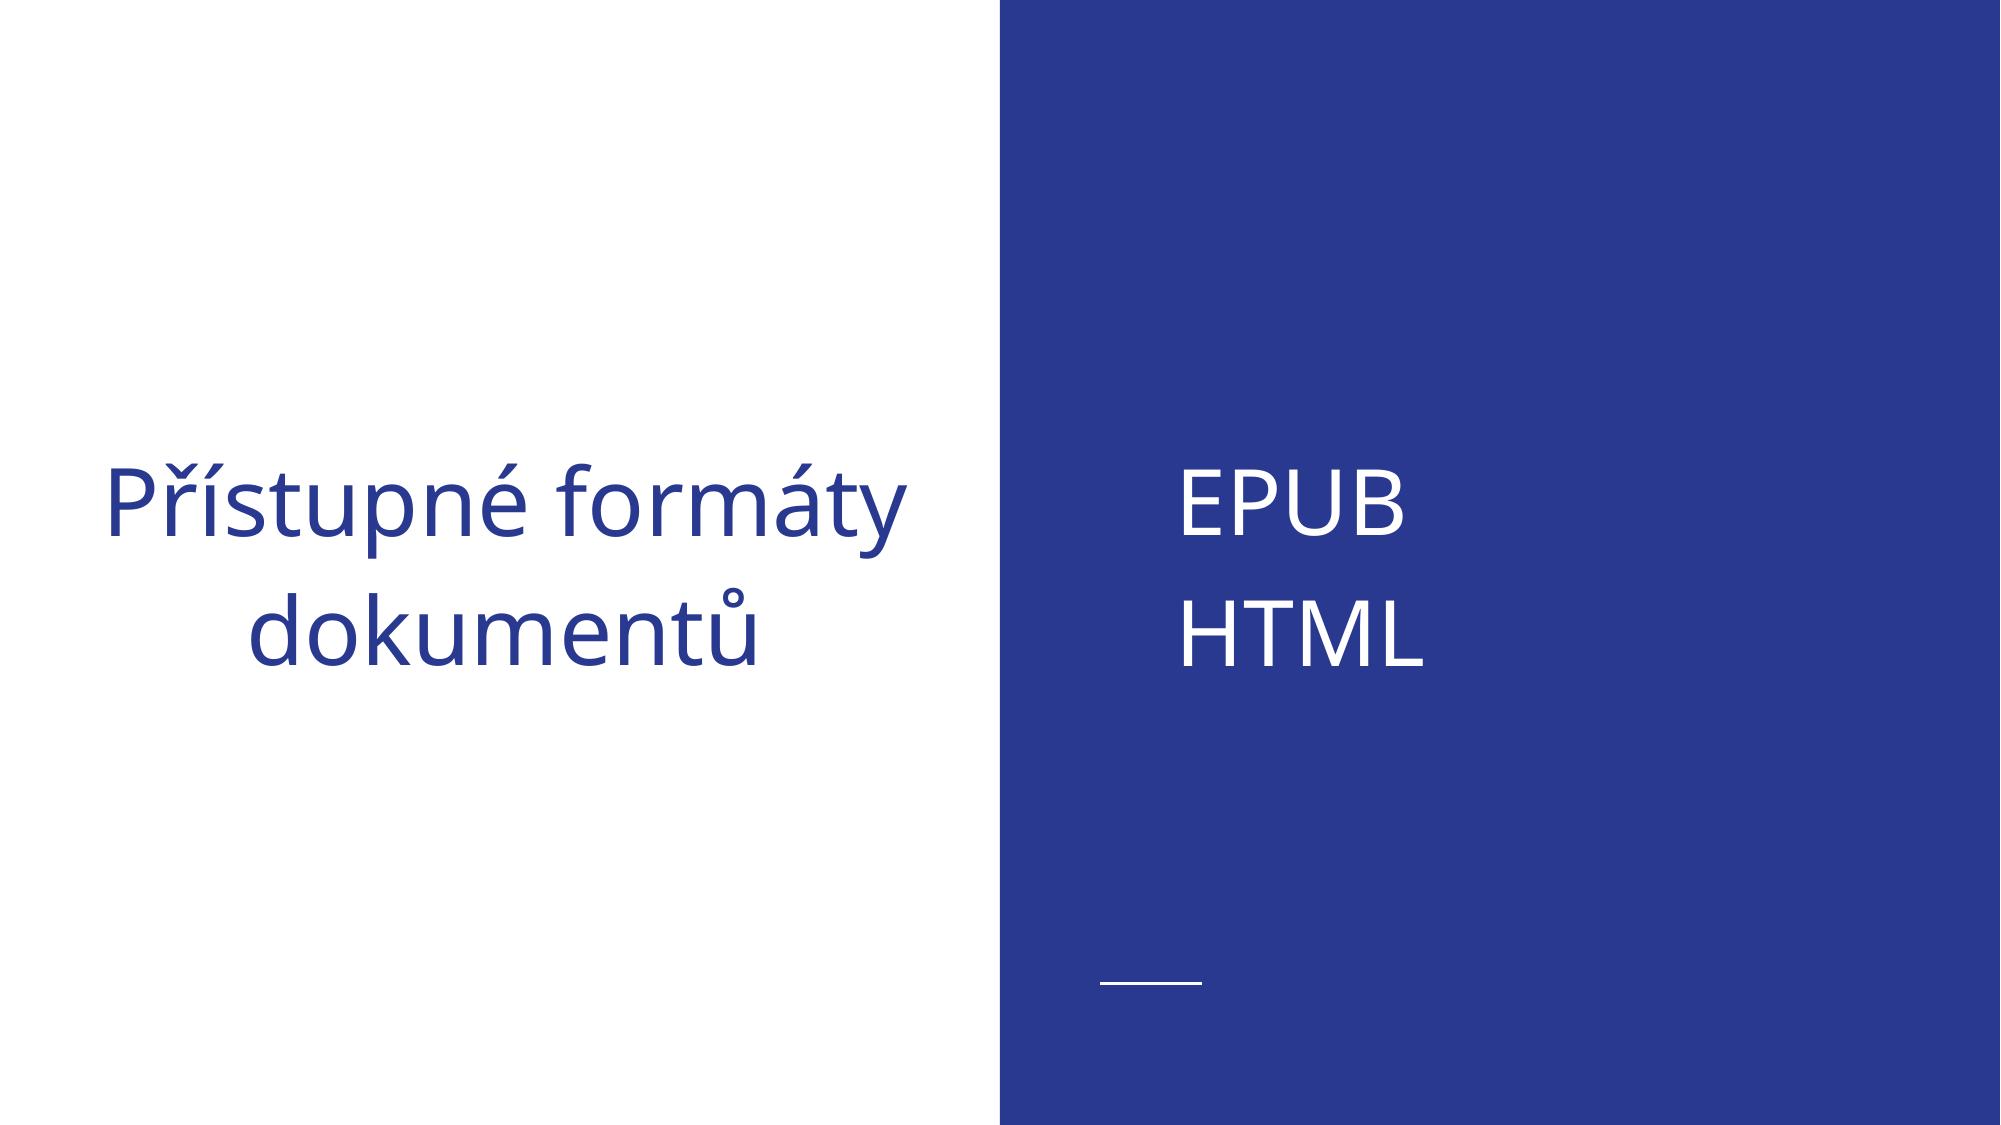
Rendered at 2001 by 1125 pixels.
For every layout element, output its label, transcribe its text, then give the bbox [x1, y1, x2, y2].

title Přístupné formáty dokumentů [62, 424, 948, 701]
list EPUB HTML [1080, 158, 1920, 967]
